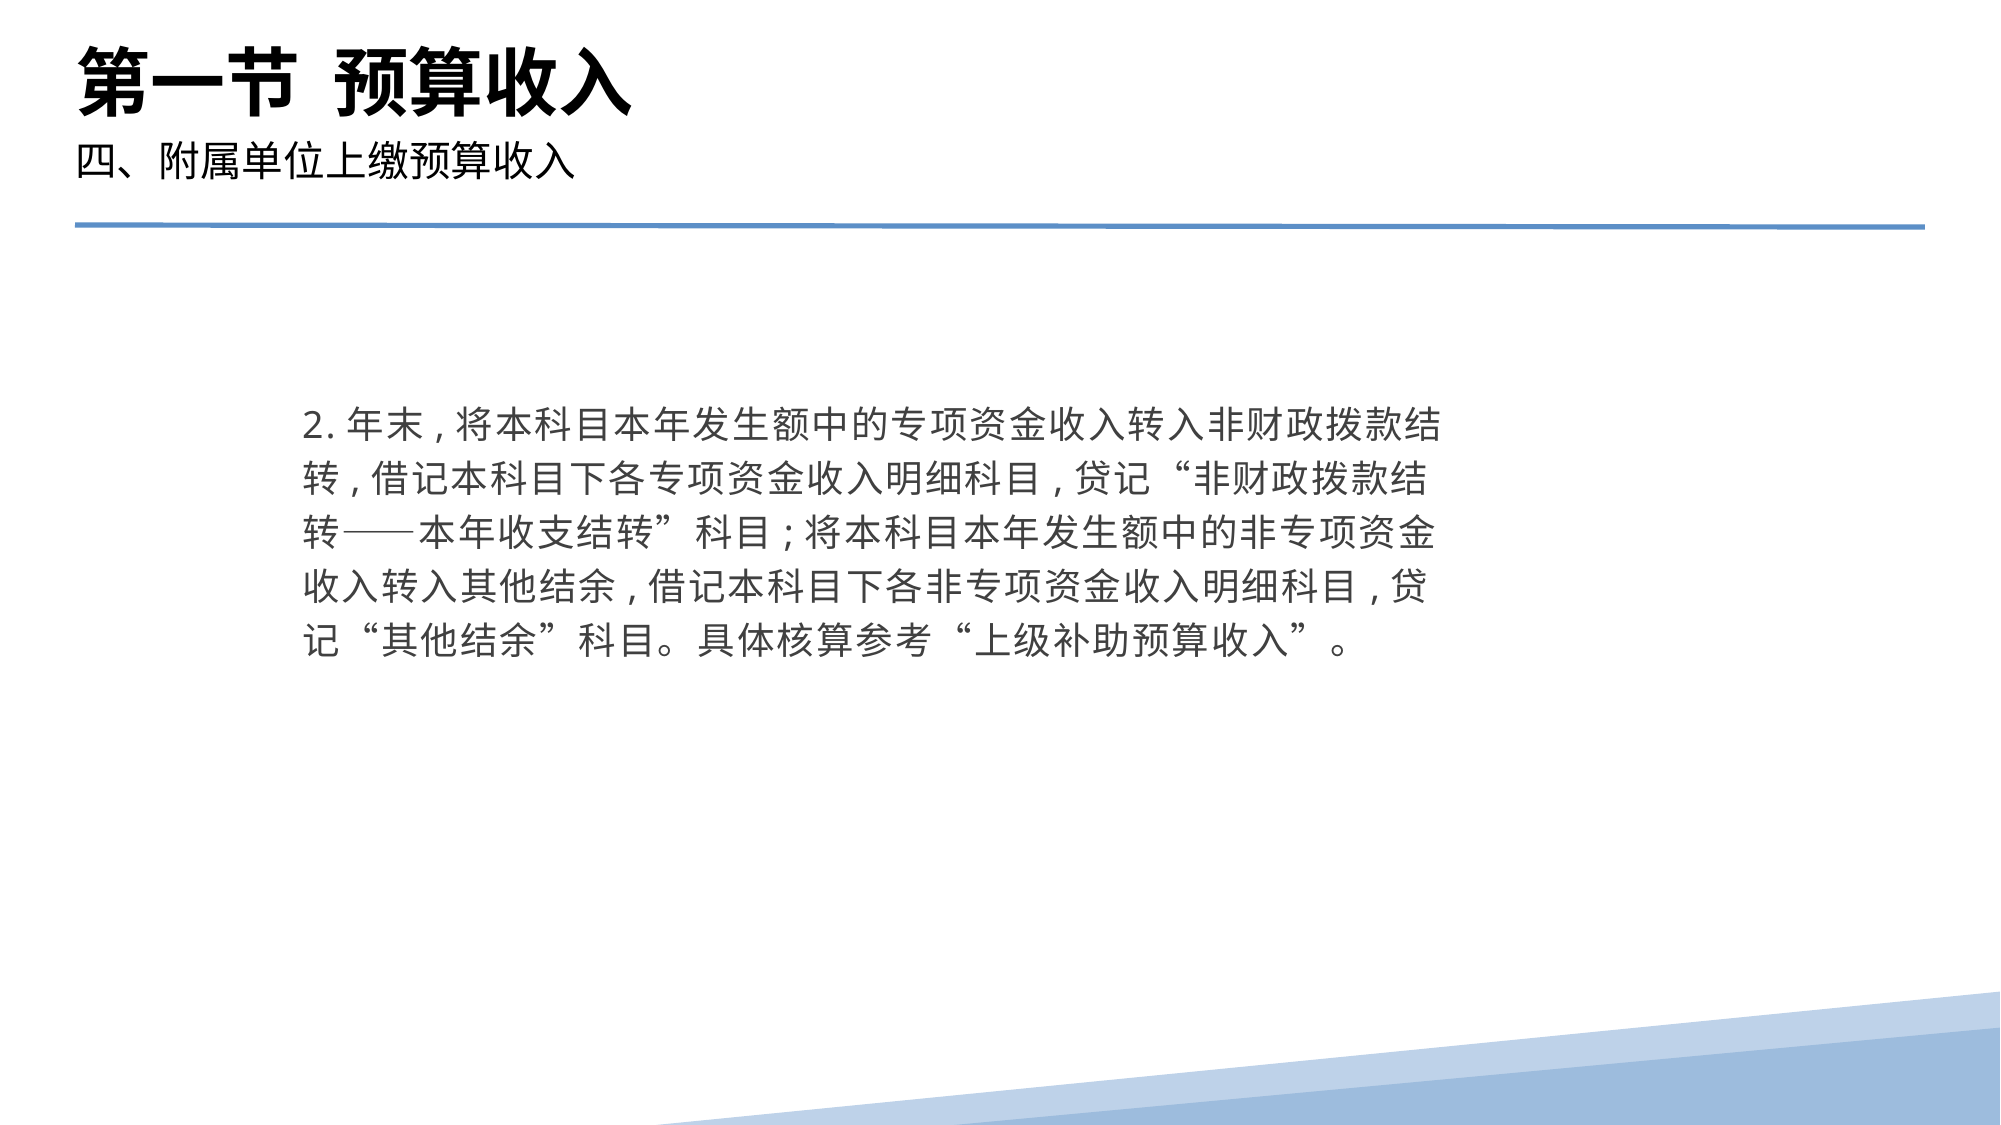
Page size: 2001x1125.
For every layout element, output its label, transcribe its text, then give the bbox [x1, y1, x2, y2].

text_box 四、附属单位上缴预算收入 [75, 124, 1925, 200]
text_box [74, 224, 1925, 228]
text_box 第一节 预算收入 [75, 24, 1925, 124]
text_box 2.年末,将本科目本年发生额中的专项资金收入转入非财政拨款结转,借记本科目下各专项资金收入明细科目,贷记“非财政拨款结转——本年收支结转”科目;将本科目本年发生额中的非专项资金收入转入其他结余,借记本科目下各非专项资金收入明细科目,贷记“其他结余”科目。具体核算参考“上级补助预算收入”。 [291, 261, 1456, 793]
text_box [656, 991, 2000, 1125]
